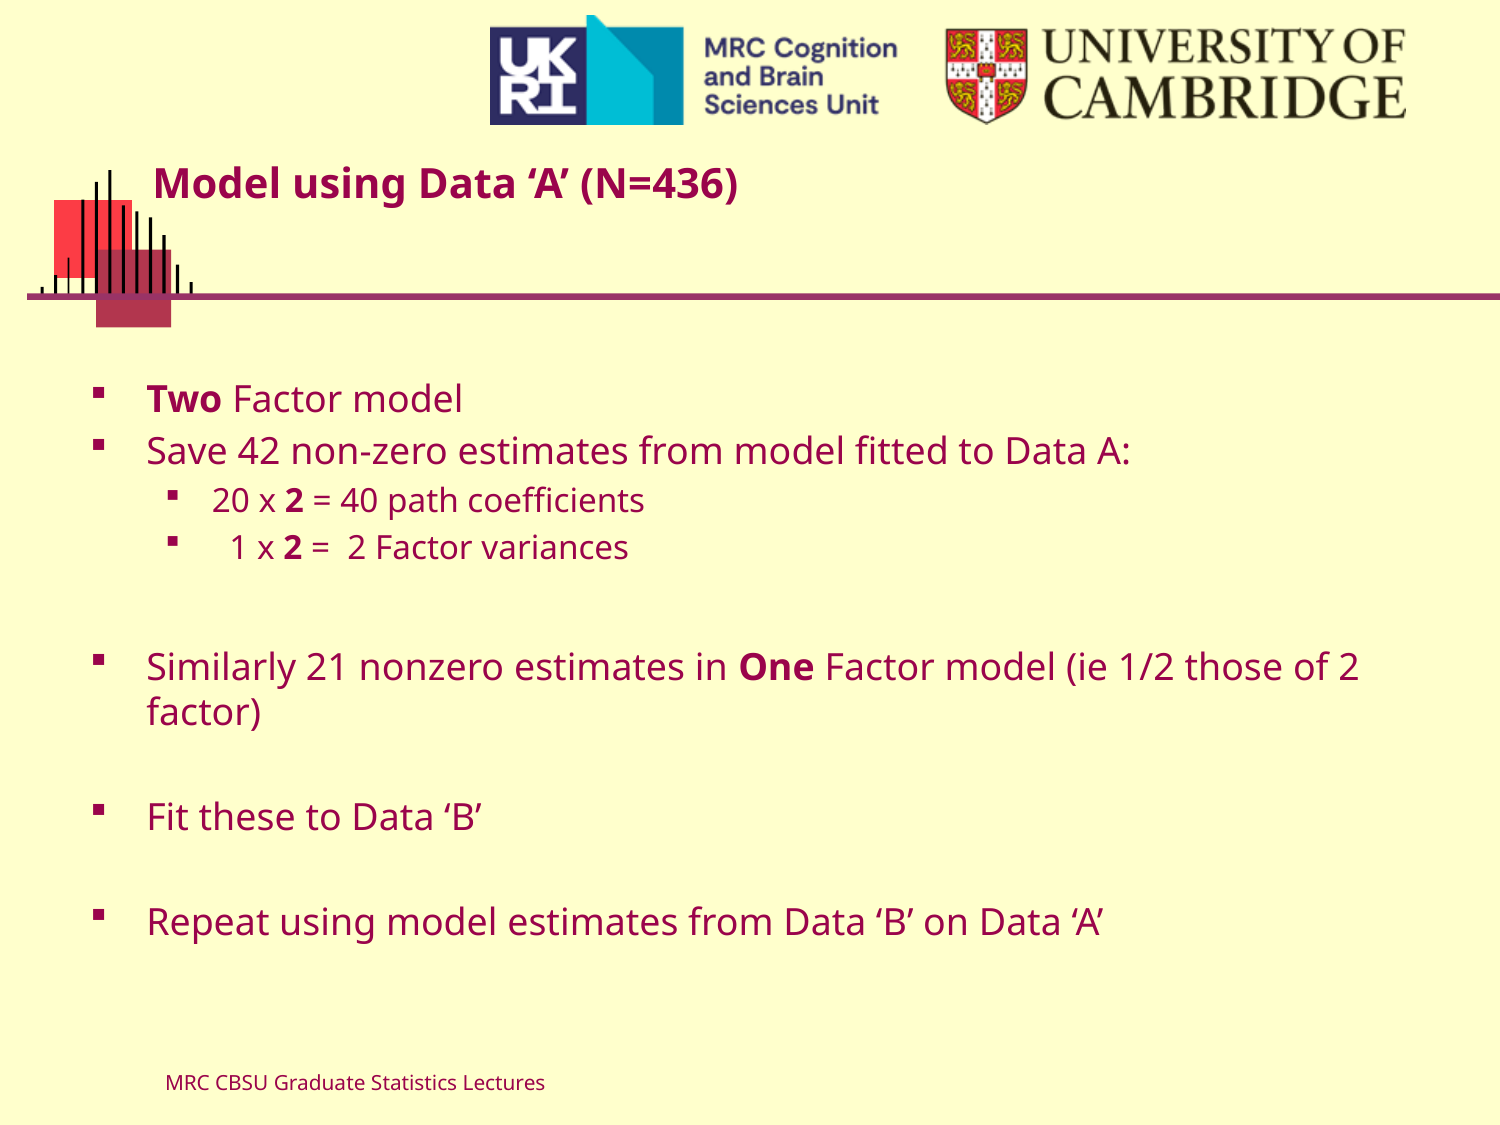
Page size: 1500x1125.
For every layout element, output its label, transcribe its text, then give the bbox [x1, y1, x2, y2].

title Model using Data ‘A’ (N=436) [137, 137, 988, 233]
list Two Factor model Save 42 non-zero estimates from model fitted to Data A: 20 x 2 = 40 path coefficients 1 x 2 = 2 Factor variances Similarly 21 nonzero estimates in One Factor model (ie 1/2 those of 2 factor) Fit these to Data ‘B’ Repeat using model estimates from Data ‘B’ on Data ‘A’ [75, 262, 1425, 1038]
picture [490, 15, 1406, 125]
footer MRC CBSU Graduate Statistics Lectures [149, 1062, 988, 1101]
